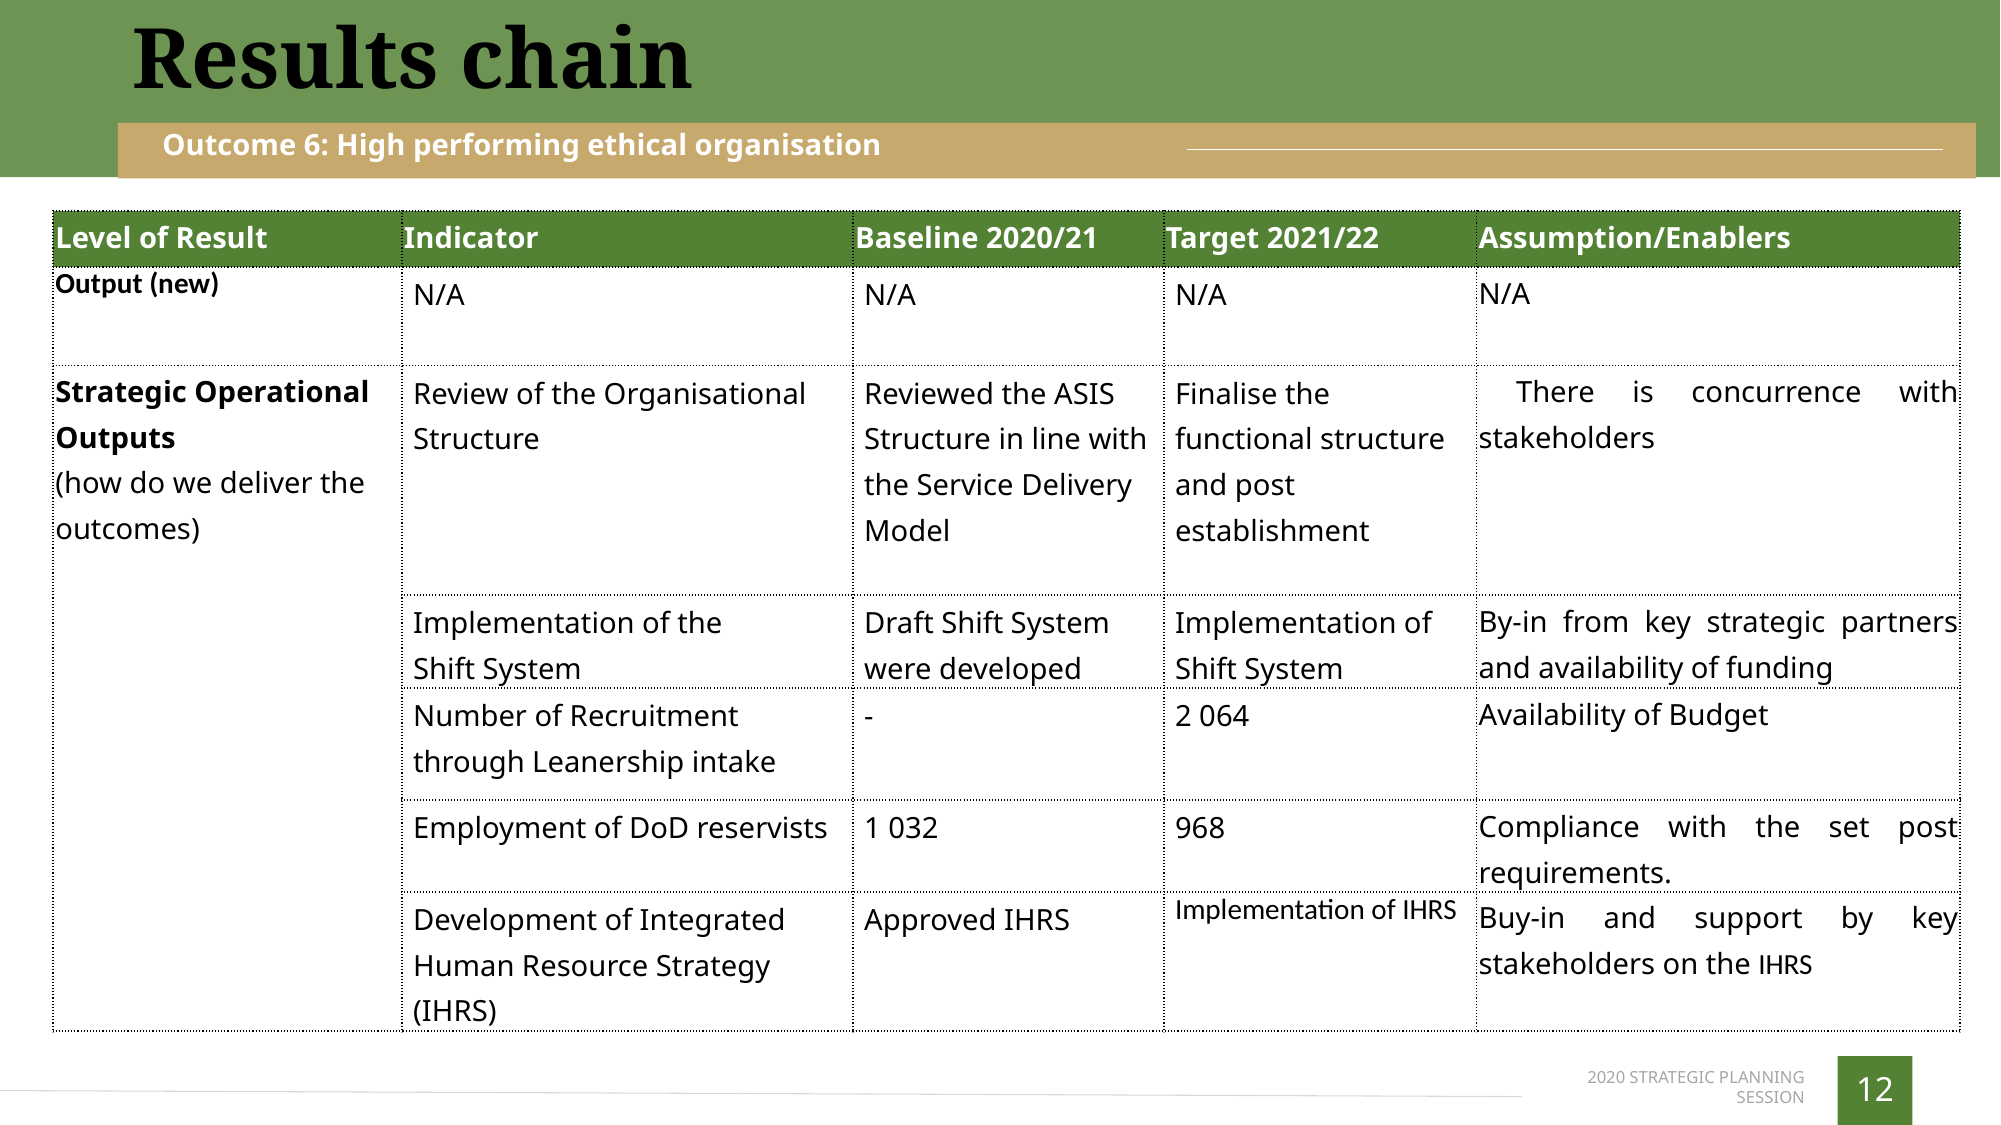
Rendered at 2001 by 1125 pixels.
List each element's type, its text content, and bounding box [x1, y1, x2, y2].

table_cell N/A [1476, 267, 1960, 365]
table_header Indicator [402, 211, 853, 267]
table_cell Draft Shift System were developed [853, 595, 1164, 688]
table_cell N/A [853, 267, 1164, 365]
table_cell By-in from key strategic partners and availability of funding [1476, 595, 1960, 688]
table_cell Finalise the functional structure and post establishment [1164, 365, 1476, 595]
table_cell Number of Recruitment through Leanership intake [402, 688, 853, 800]
table_cell - [853, 688, 1164, 800]
table_cell Output (new) [53, 267, 402, 365]
table_header Baseline 2020/21 [853, 211, 1164, 267]
table_header Level of Result [53, 211, 402, 267]
table_cell Implementation of Shift System [1164, 595, 1476, 688]
text_box Outcome 6: High performing ethical organisation [162, 125, 1290, 161]
table_cell Buy-in and support by key stakeholders on the IHRS [1476, 892, 1960, 1031]
table_cell 968 [1164, 800, 1476, 892]
table_cell Development of Integrated Human Resource Strategy (IHRS) [402, 892, 853, 1031]
table_cell There is concurrence with stakeholders [1476, 365, 1960, 595]
table_cell Implementation of IHRS [1164, 892, 1476, 1031]
table_cell Availability of Budget [1476, 688, 1960, 800]
table_cell Implementation of the Shift System [402, 595, 853, 688]
table_cell 2 064 [1164, 688, 1476, 800]
table_cell Strategic Operational Outputs (how do we deliver the outcomes) [53, 365, 402, 1031]
title Results chain [117, 17, 1886, 106]
table_header Assumption/Enablers [1476, 211, 1960, 267]
table_cell Approved IHRS [853, 892, 1164, 1031]
table_cell Employment of DoD reservists [402, 800, 853, 892]
table_cell N/A [402, 267, 853, 365]
table_cell N/A [1164, 267, 1476, 365]
table_cell Compliance with the set post requirements. [1476, 800, 1960, 892]
table_cell Reviewed the ASIS Structure in line with the Service Delivery Model [853, 365, 1164, 595]
table_header Target 2021/22 [1164, 211, 1476, 267]
text_box [117, 122, 1976, 179]
table_cell 1 032 [853, 800, 1164, 892]
table_cell Review of the Organisational Structure [402, 365, 853, 595]
